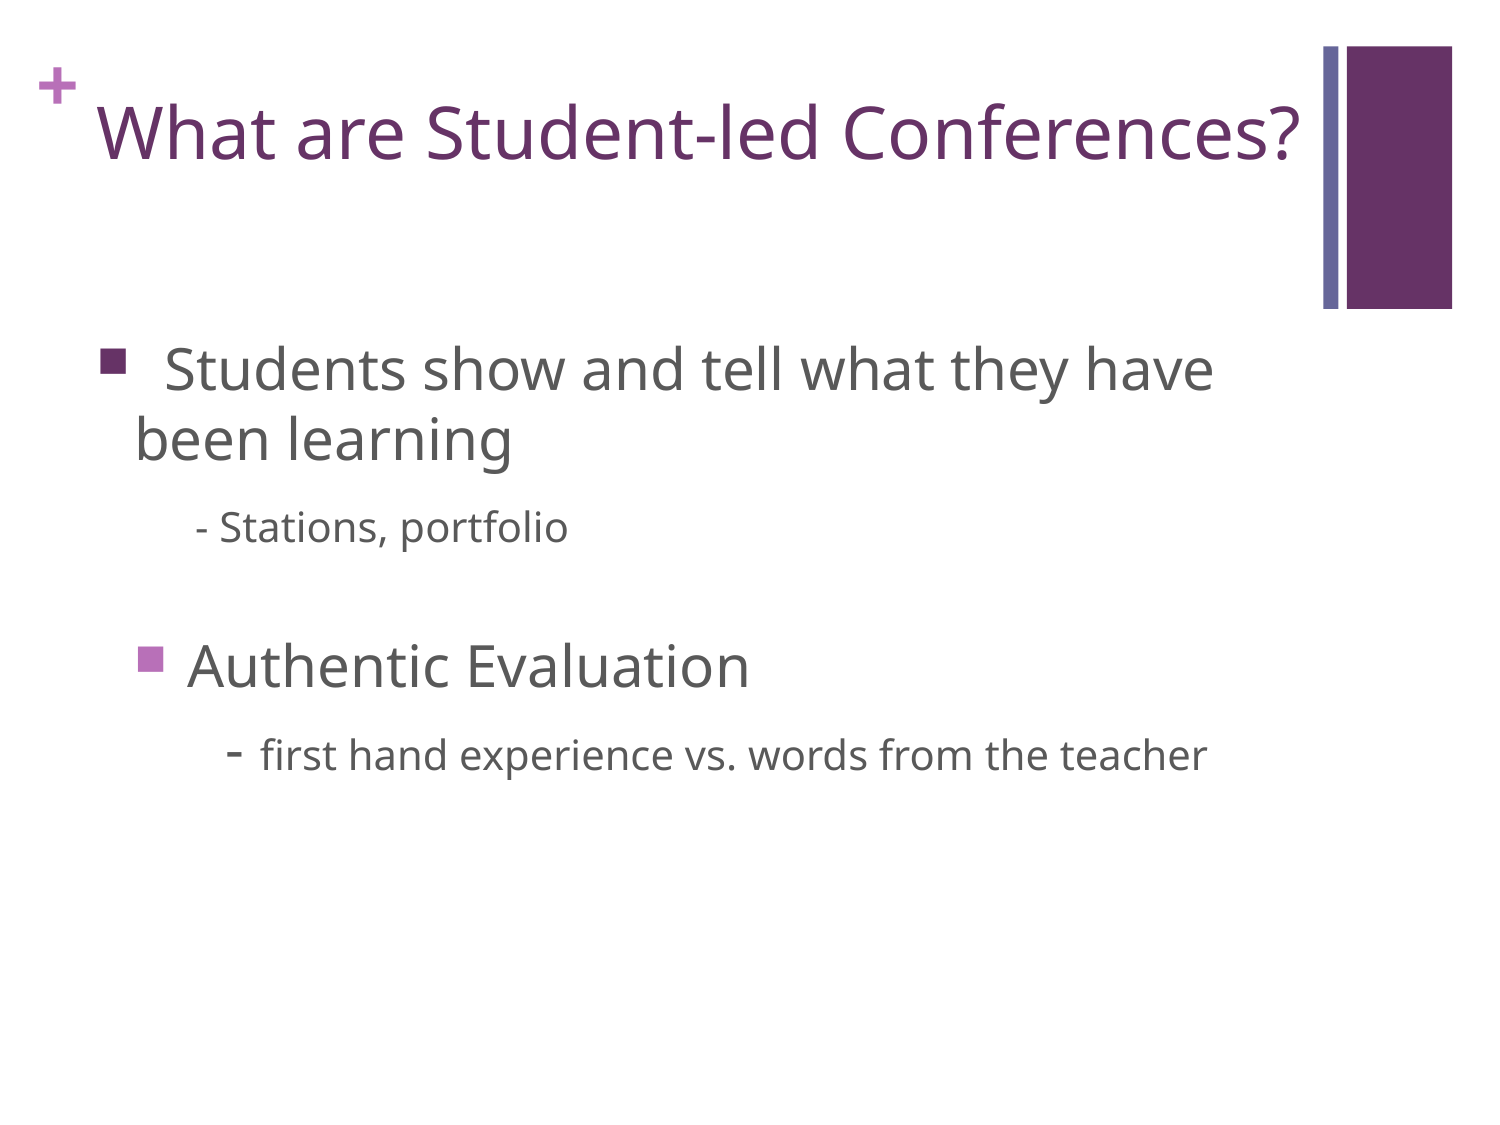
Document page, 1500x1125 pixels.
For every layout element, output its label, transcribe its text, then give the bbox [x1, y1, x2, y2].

title What are Student-led Conferences? [81, 79, 1322, 263]
list Students show and tell what they have been learning - Stations, portfolio Authentic Evaluation - first hand experience vs. words from the teacher [81, 324, 1322, 1005]
